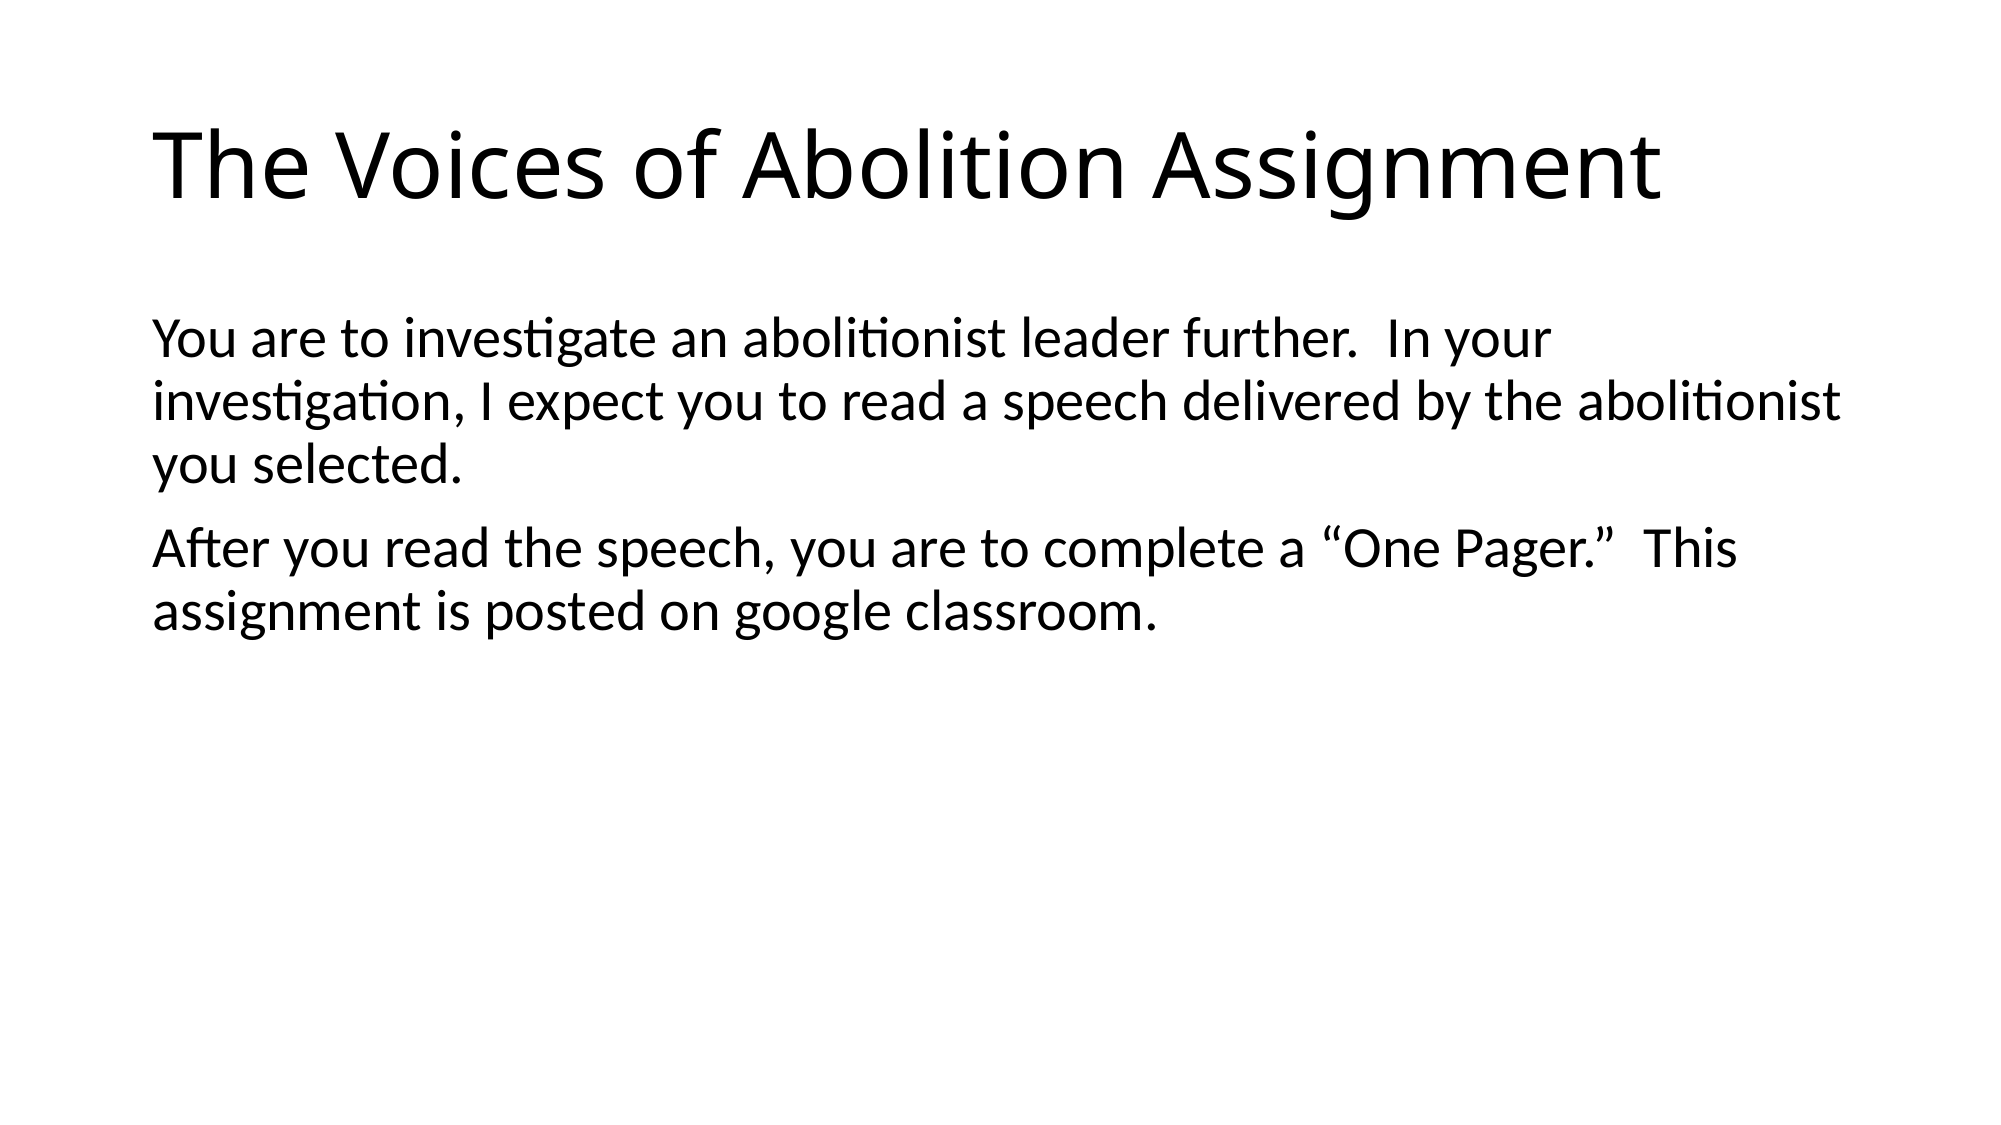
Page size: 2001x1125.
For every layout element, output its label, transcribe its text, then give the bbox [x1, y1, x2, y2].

list You are to investigate an abolitionist leader further. In your investigation, I expect you to read a speech delivered by the abolitionist you selected. After you read the speech, you are to complete a “One Pager.” This assignment is posted on google classroom. [137, 299, 1863, 1014]
title The Voices of Abolition Assignment [137, 59, 1863, 278]
